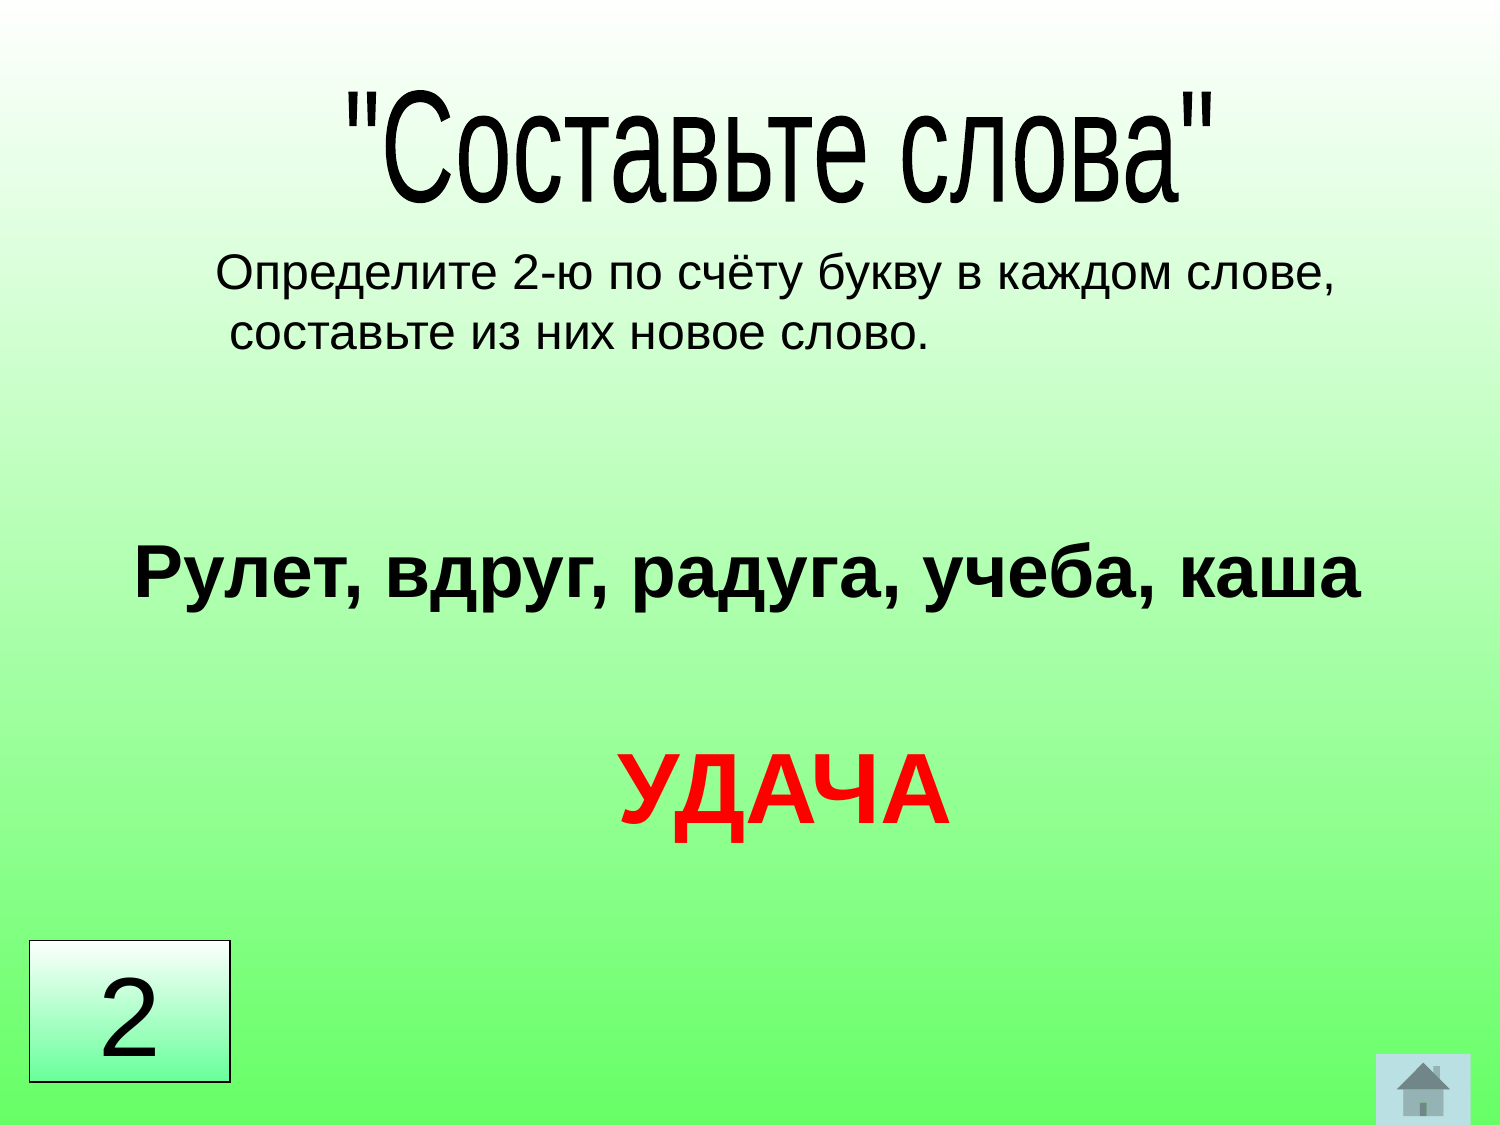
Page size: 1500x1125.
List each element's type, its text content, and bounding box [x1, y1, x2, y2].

text_box [1376, 1053, 1471, 1125]
text_box 2 [29, 940, 231, 1083]
text_box УДАЧА [602, 716, 969, 851]
text_box Определите 2-ю по счёту букву в каждом слове, составьте из них новое слово. [200, 231, 1500, 367]
text_box Рулет, вдруг, радуга, учеба, каша [108, 515, 1398, 621]
